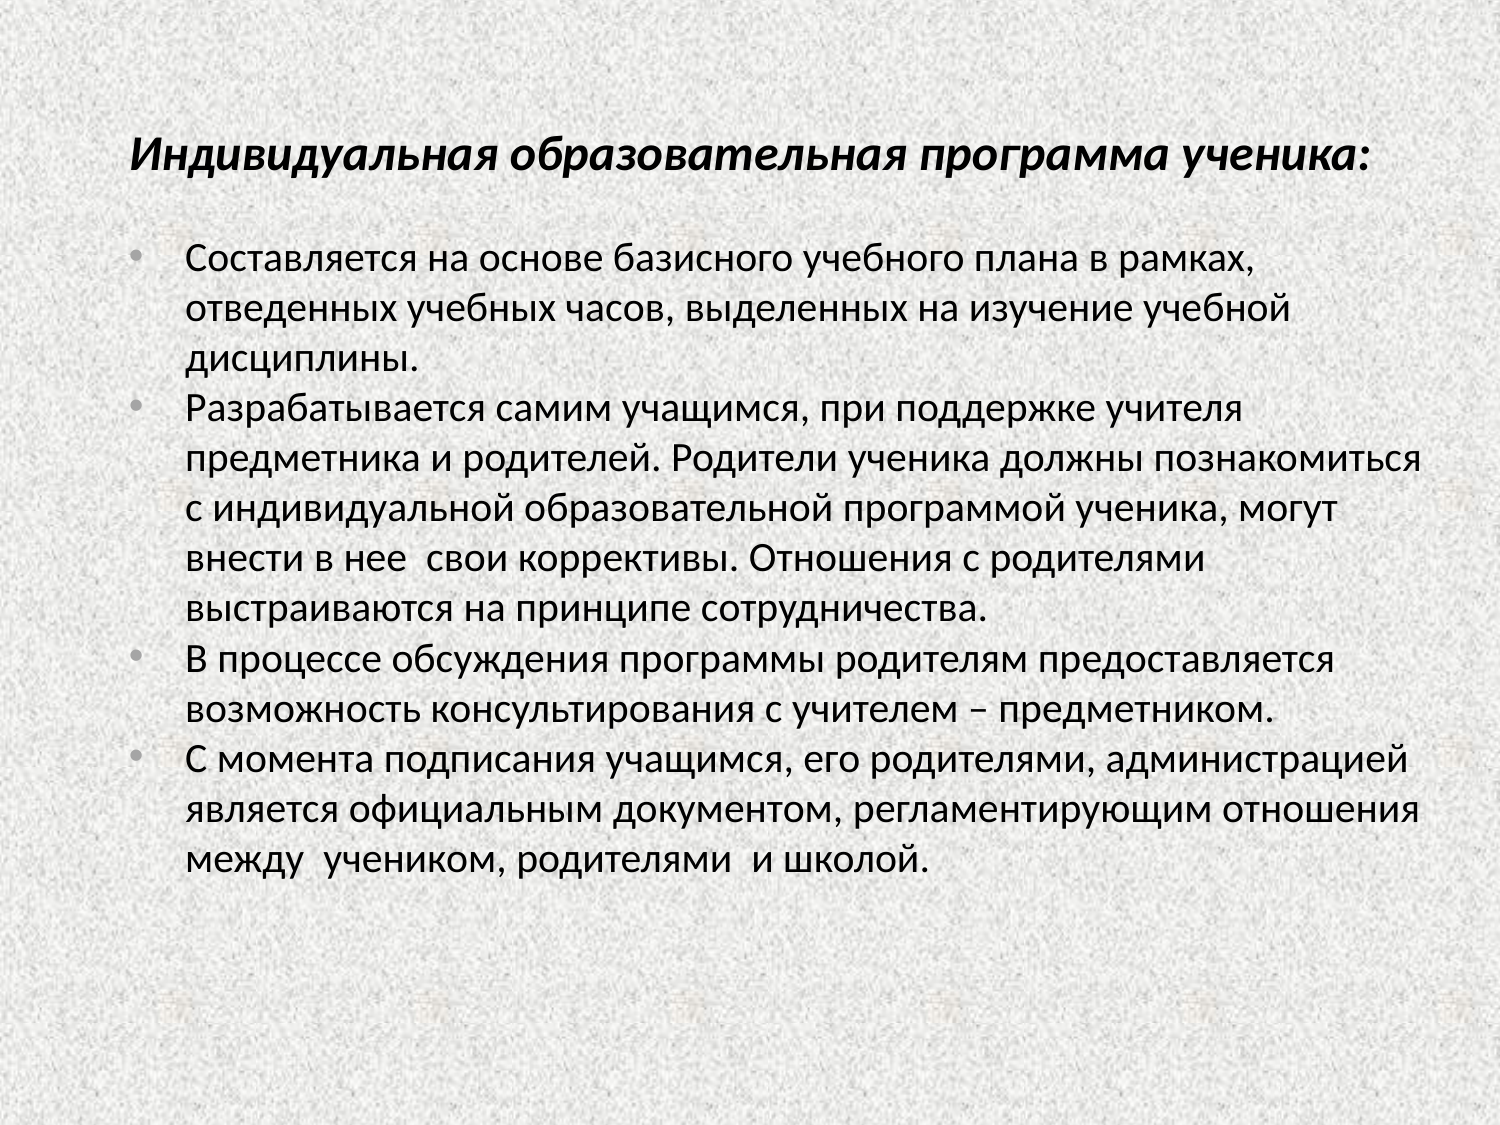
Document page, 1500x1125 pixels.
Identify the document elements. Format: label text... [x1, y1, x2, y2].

text_box Индивидуальная образовательная программа ученика: Составляется на основе базисного учебного плана в рамках, отведенных учебных часов, выделенных на изучение учебной дисциплины. Разрабатывается самим учащимся, при поддержке учителя предметника и родителей. Родители ученика должны познакомиться с индивидуальной образовательной программой ученика, могут внести в нее свои коррективы. Отношения с родителями выстраиваются на принципе сотрудничества. В процессе обсуждения программы родителям предоставляется возможность консультирования с учителем – предметником. С момента подписания учащимся, его родителями, администрацией является официальным документом, регламентирующим отношения между учеником, родителями и школой. [96, 112, 1440, 993]
picture [0, 0, 1500, 1125]
